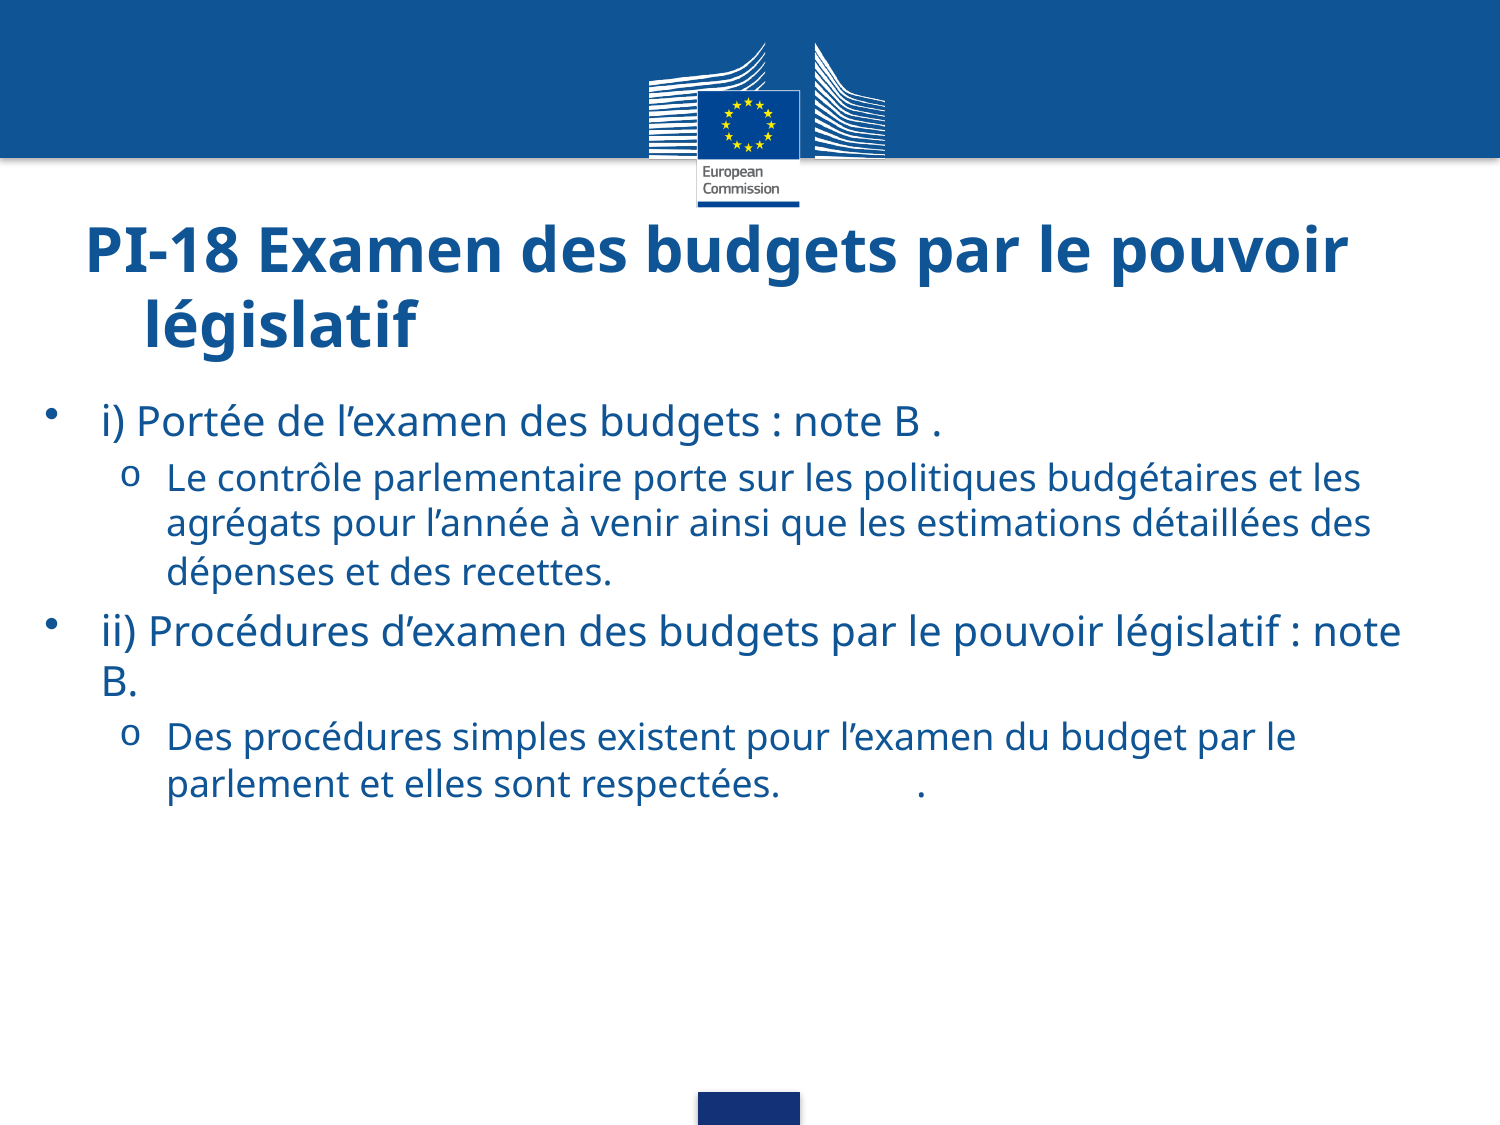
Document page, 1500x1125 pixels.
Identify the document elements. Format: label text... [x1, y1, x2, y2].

picture [649, 42, 885, 207]
title PI-18 Examen des budgets par le pouvoir législatif [69, 207, 1421, 362]
list i) Portée de l’examen des budgets : note B . Le contrôle parlementaire porte sur les politiques budgétaires et les agrégats pour l’année à venir ainsi que les estimations détaillées des dépenses et des recettes. ii) Procédures d’examen des budgets par le pouvoir législatif : note B. Des procédures simples existent pour l’examen du budget par le parlement et elles sont respectées. . [29, 385, 1426, 988]
